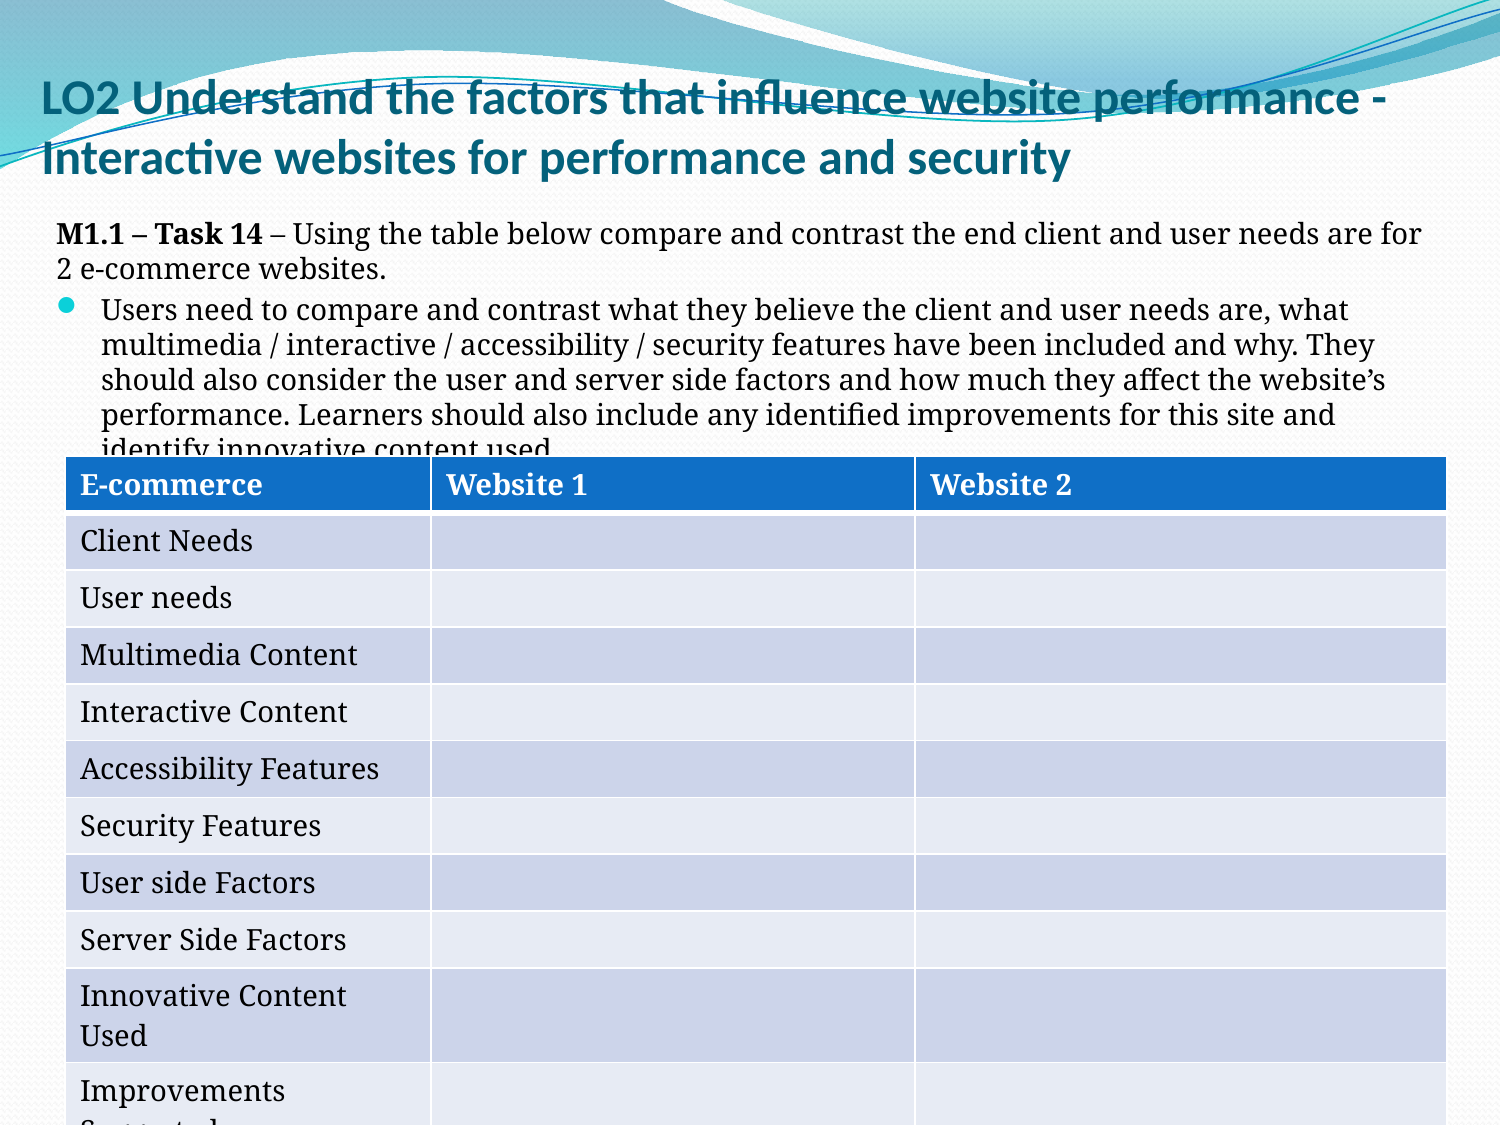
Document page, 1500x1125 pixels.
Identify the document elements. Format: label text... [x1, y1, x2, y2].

table_cell Interactive Content [66, 685, 430, 740]
table_cell [432, 516, 914, 569]
table_header Website 2 [916, 457, 1446, 510]
table_cell [916, 741, 1446, 797]
table_cell [432, 855, 914, 910]
table_cell [432, 798, 914, 853]
table_cell [916, 855, 1446, 910]
table_cell Security Features [66, 798, 430, 853]
table_cell [916, 798, 1446, 853]
list M1.1 – Task 14 – Using the table below compare and contrast the end client and user needs are for 2 e-commerce websites. Users need to compare and contrast what they believe the client and user needs are, what multimedia / interactive / accessibility / security features have been included and why. They should also consider the user and server side factors and how much they affect the website’s performance. Learners should also include any identified improvements for this site and identify innovative content used. [41, 208, 1459, 445]
table_cell [916, 685, 1446, 740]
table_cell [916, 628, 1446, 683]
table_cell User needs [66, 571, 430, 626]
table_cell [432, 628, 914, 683]
table_cell [432, 912, 914, 967]
table_cell User side Factors [66, 855, 430, 910]
table_cell [432, 1063, 914, 1125]
table_header Website 1 [432, 457, 914, 510]
table_cell Accessibility Features [66, 741, 430, 797]
table_cell [916, 516, 1446, 569]
table_cell Improvements Suggested [66, 1063, 430, 1125]
title LO2 Understand the factors that influence website performance - Interactive websites for performance and security [41, 30, 1459, 185]
table_cell [432, 969, 914, 1062]
table_cell [916, 571, 1446, 626]
table_cell [916, 969, 1446, 1062]
table_cell Server Side Factors [66, 912, 430, 967]
table_cell Client Needs [66, 516, 430, 569]
table_cell [432, 571, 914, 626]
table_header E-commerce [66, 457, 430, 510]
table_cell [432, 685, 914, 740]
table_cell Innovative Content Used [66, 969, 430, 1062]
table_cell [432, 741, 914, 797]
table_cell Multimedia Content [66, 628, 430, 683]
table_cell [916, 912, 1446, 967]
table_cell [916, 1063, 1446, 1125]
